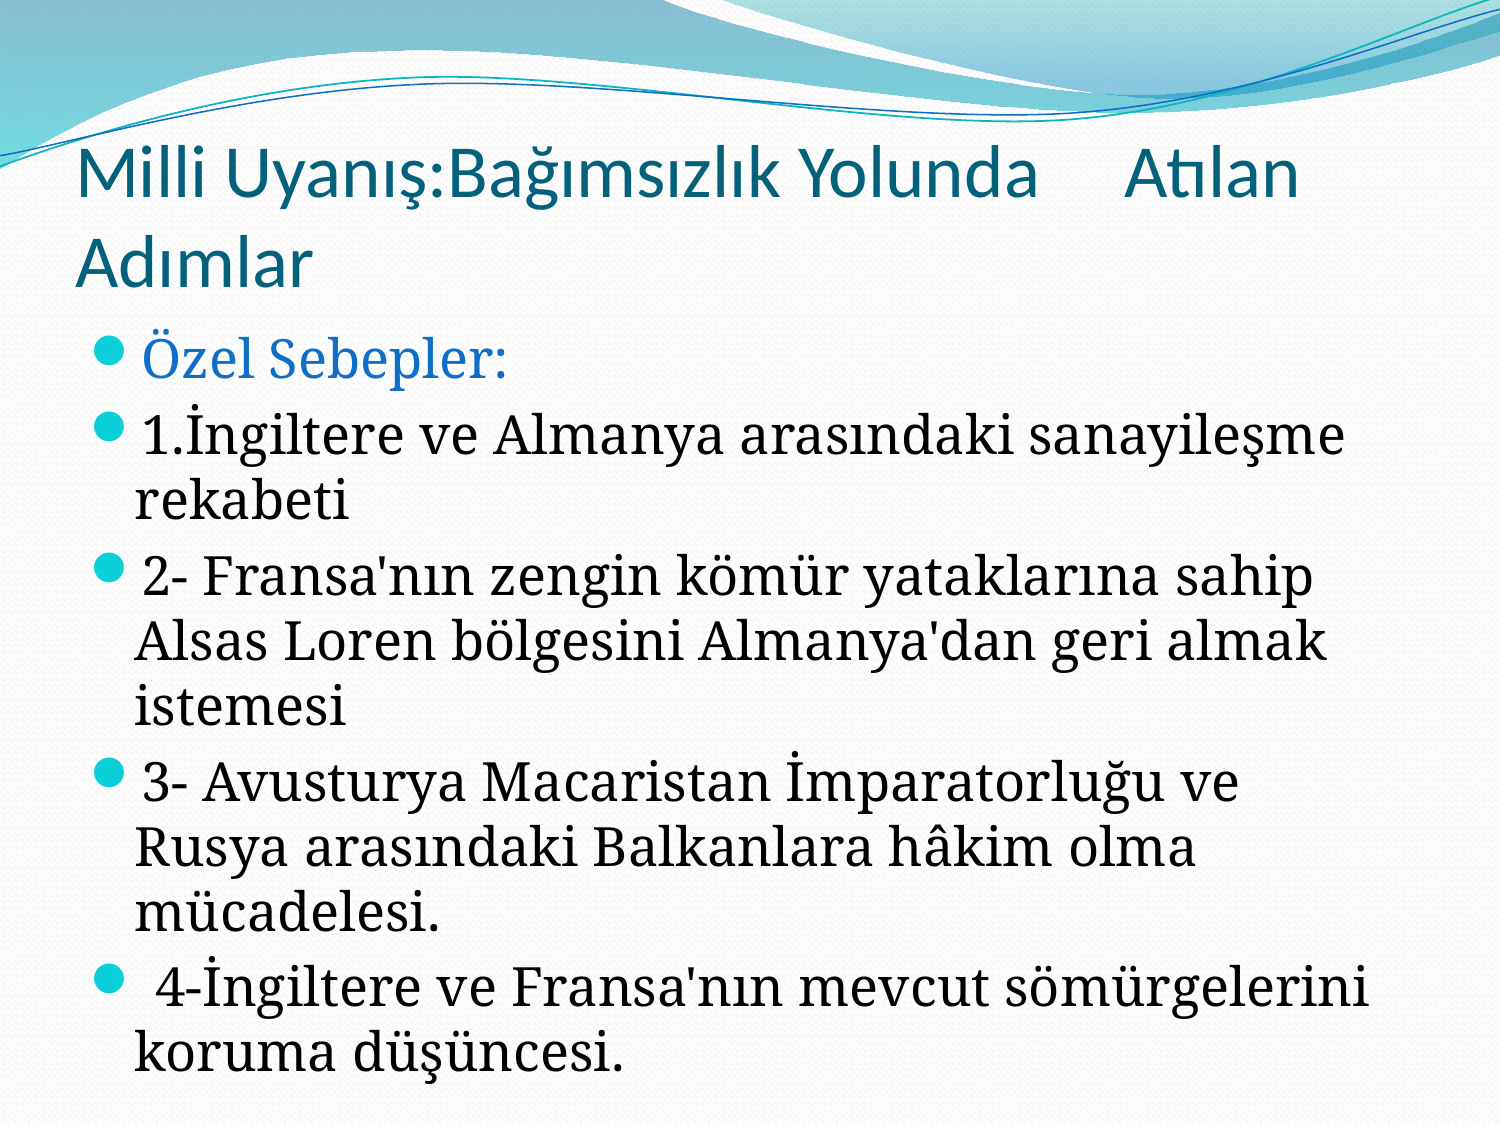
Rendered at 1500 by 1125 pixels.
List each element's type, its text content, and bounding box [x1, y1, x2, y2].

list Özel Sebepler: 1.İngiltere ve Almanya arasındaki sanayileşme rekabeti 2- Fransa'nın zengin kömür yataklarına sahip Alsas Loren bölgesini Almanya'dan geri almak istemesi 3- Avusturya Macaristan İmparatorluğu ve Rusya arasındaki Balkanlara hâkim olma mücadelesi. 4-İngiltere ve Fransa'nın mevcut sömürgelerini koruma düşüncesi. [75, 317, 1425, 1038]
title Milli Uyanış:Bağımsızlık Yolunda Atılan Adımlar [75, 115, 1425, 303]
